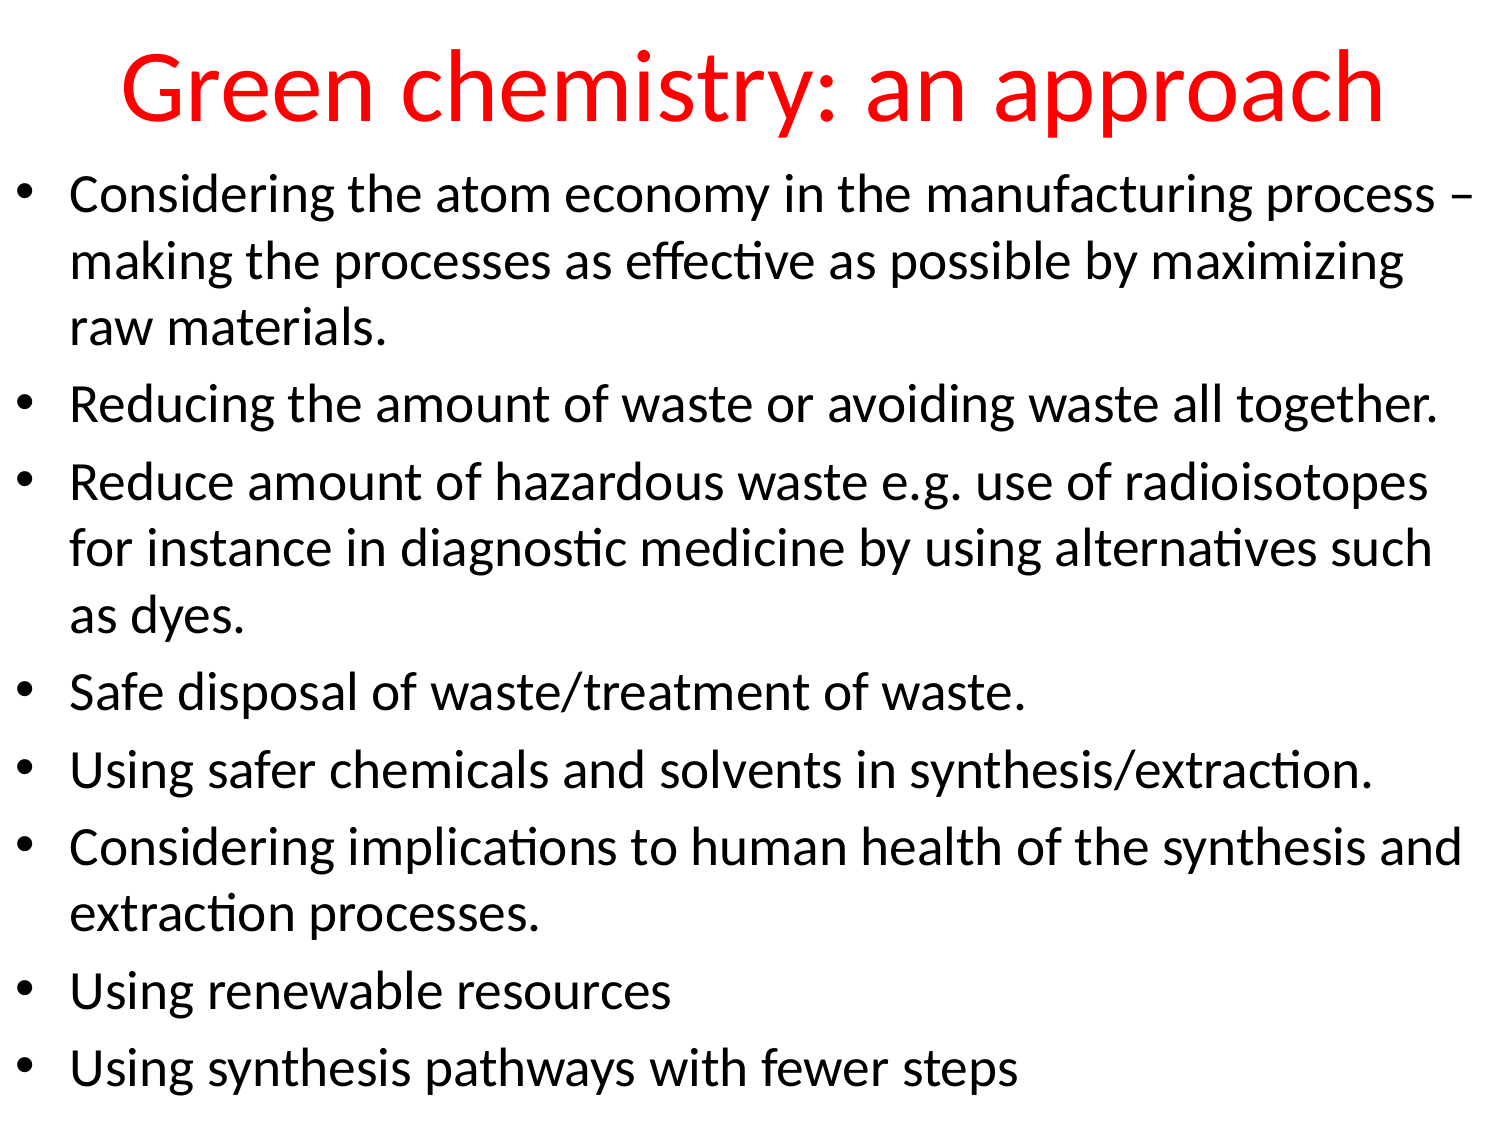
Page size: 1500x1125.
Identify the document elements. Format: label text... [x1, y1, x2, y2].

list Considering the atom economy in the manufacturing process – making the processes as effective as possible by maximizing raw materials. Reducing the amount of waste or avoiding waste all together. Reduce amount of hazardous waste e.g. use of radioisotopes for instance in diagnostic medicine by using alternatives such as dyes. Safe disposal of waste/treatment of waste. Using safer chemicals and solvents in synthesis/extraction. Considering implications to human health of the synthesis and extraction processes. Using renewable resources Using synthesis pathways with fewer steps [0, 149, 1500, 1125]
title Green chemistry: an approach [40, 10, 1468, 149]
